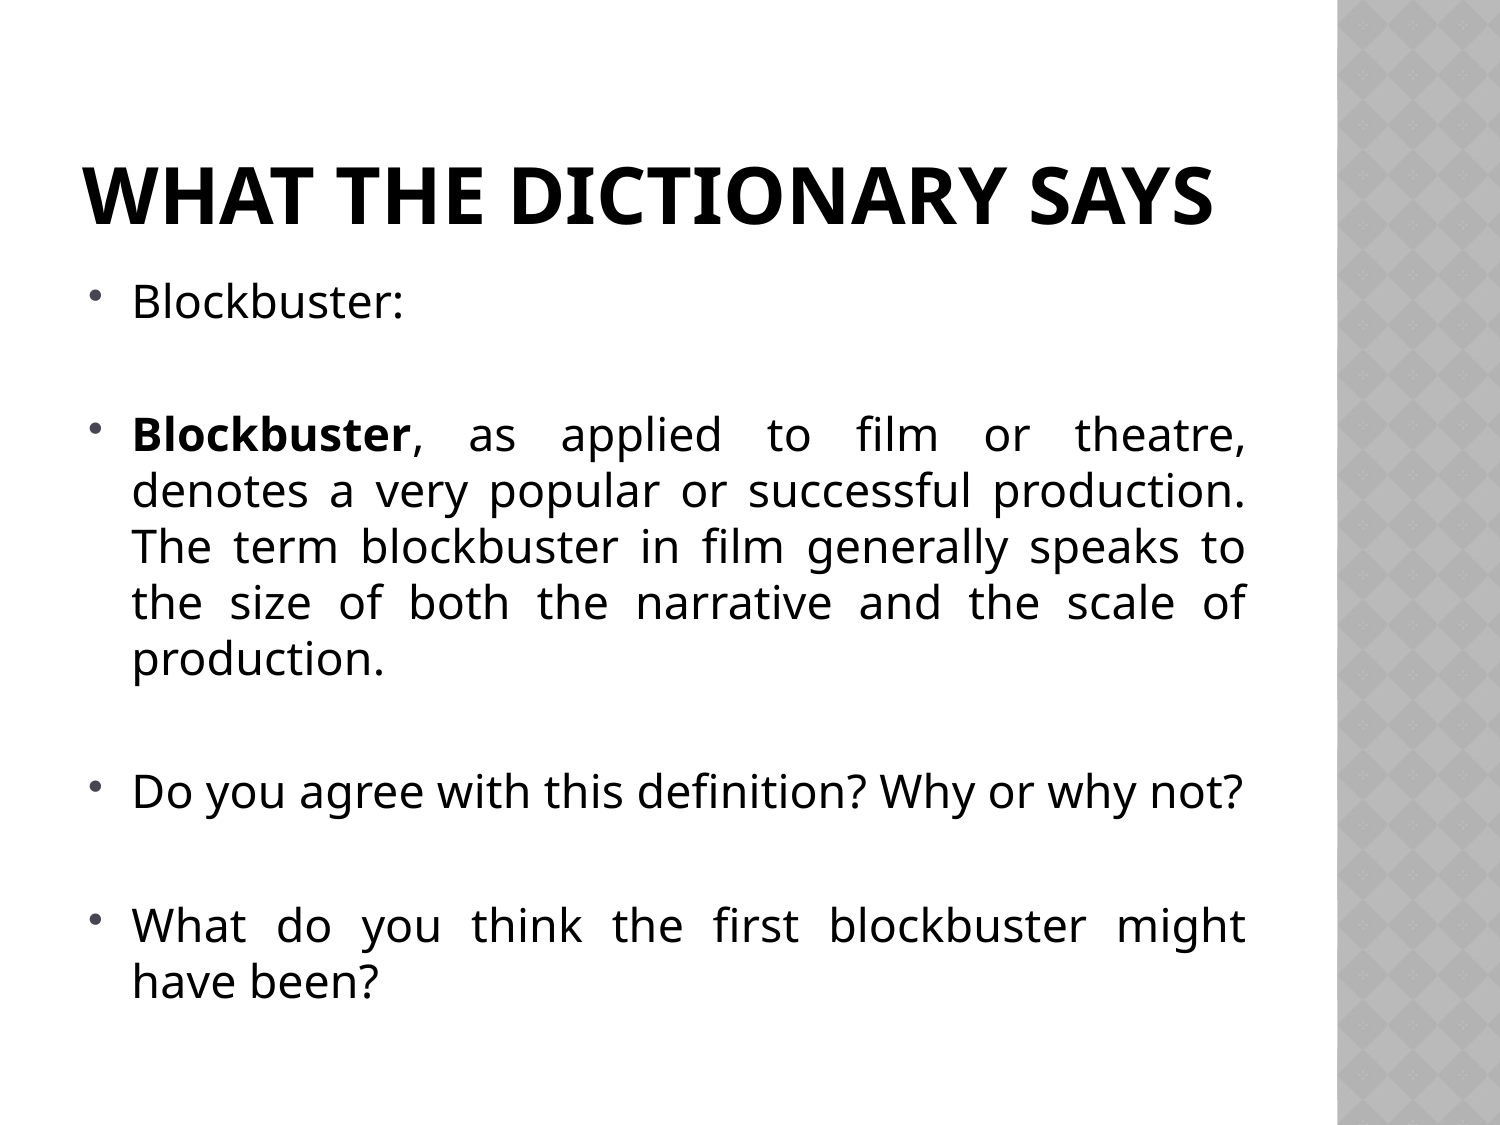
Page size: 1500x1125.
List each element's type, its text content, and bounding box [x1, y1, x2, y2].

list Blockbuster: Blockbuster, as applied to film or theatre, denotes a very popular or successful production. The term blockbuster in film generally speaks to the size of both the narrative and the scale of production. Do you agree with this definition? Why or why not? What do you think the first blockbuster might have been? [75, 264, 1263, 1059]
title What the dictionary says [75, 52, 1263, 240]
